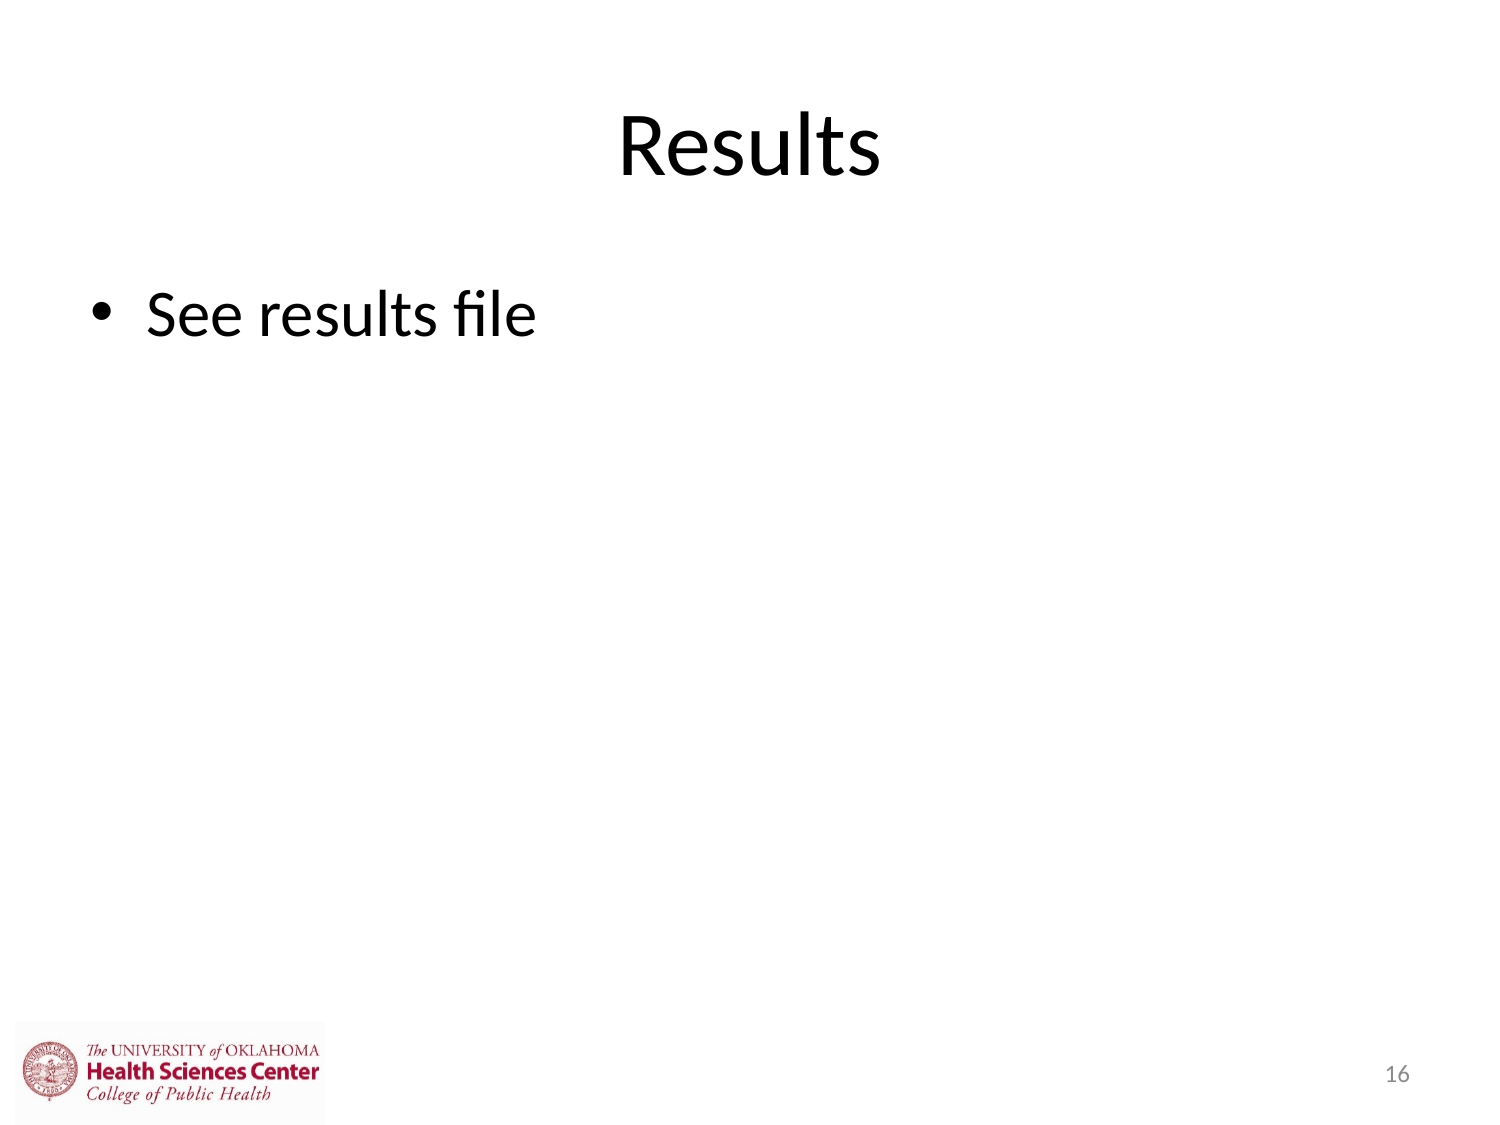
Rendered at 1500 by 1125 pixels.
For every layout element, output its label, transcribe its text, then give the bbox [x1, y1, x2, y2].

picture [15, 1022, 325, 1125]
list See results file [75, 262, 1425, 1005]
title Results [75, 45, 1425, 233]
slide_number 16 [1074, 1042, 1425, 1103]
